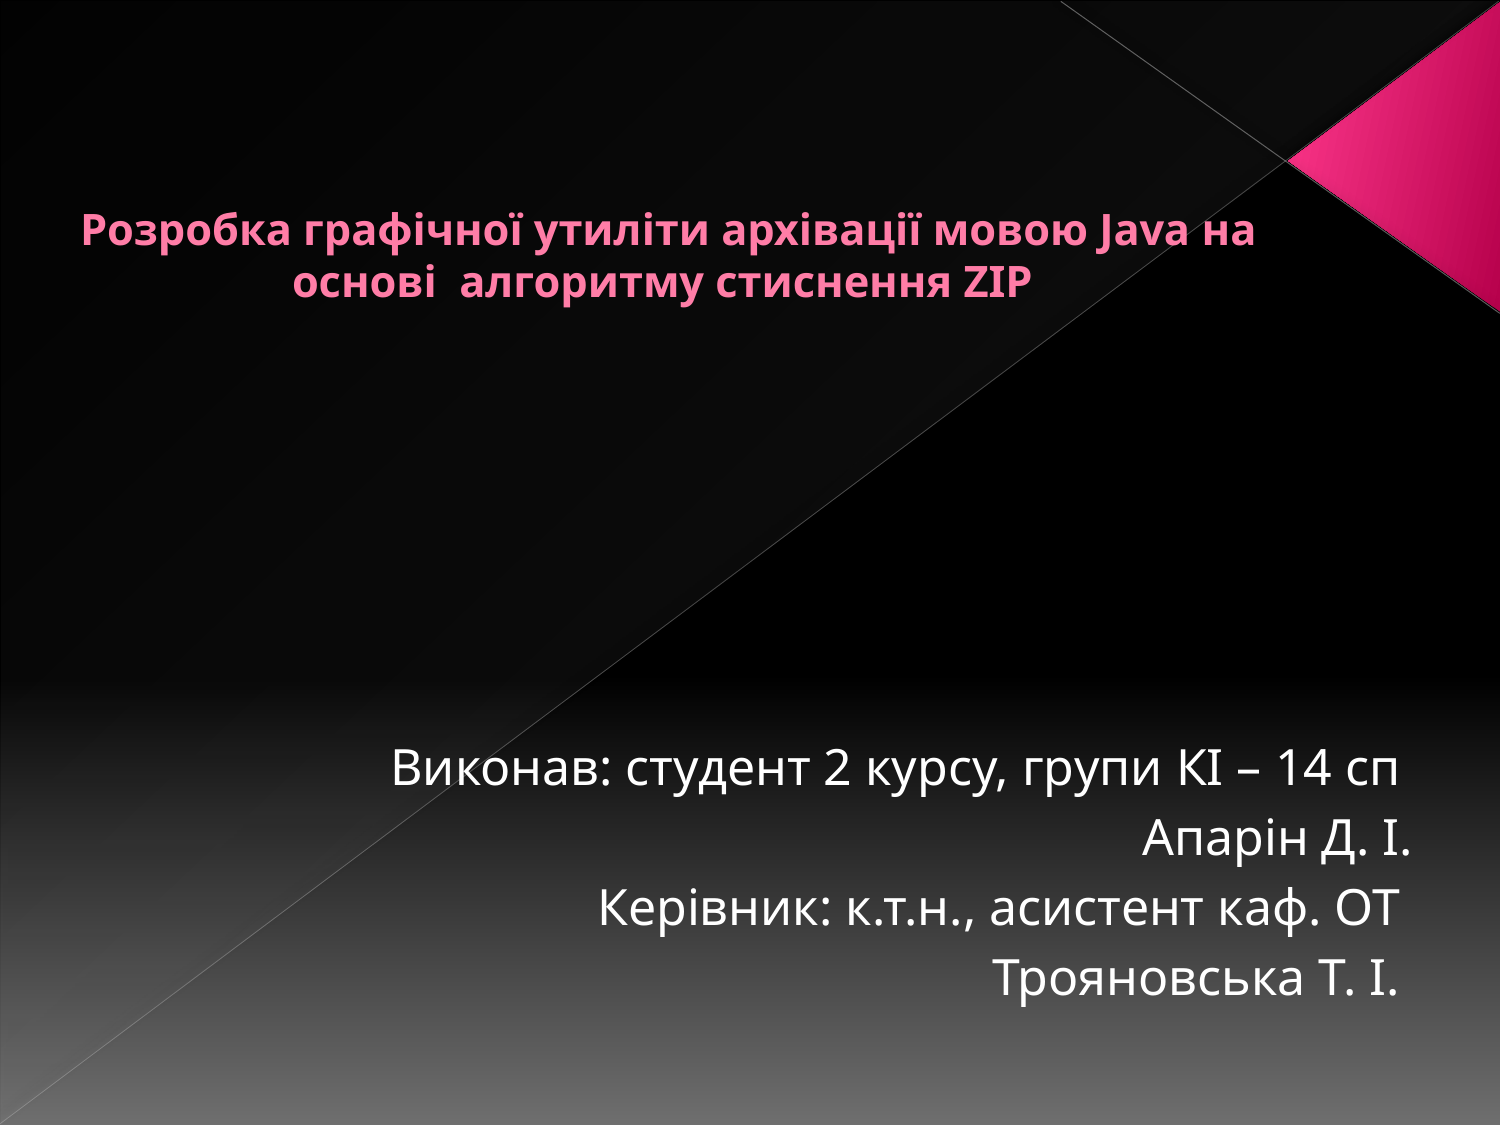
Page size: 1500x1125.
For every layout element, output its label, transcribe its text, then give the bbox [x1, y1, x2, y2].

title Розробка графічної утиліти архівації мовою Java на основі алгоритму стиснення ZIP [0, 7, 1343, 315]
list Виконав: студент 2 курсу, групи КІ – 14 сп Апарін Д. І. Керівник: к.т.н., асистент каф. ОТ Трояновська Т. І. [100, 727, 1429, 1047]
